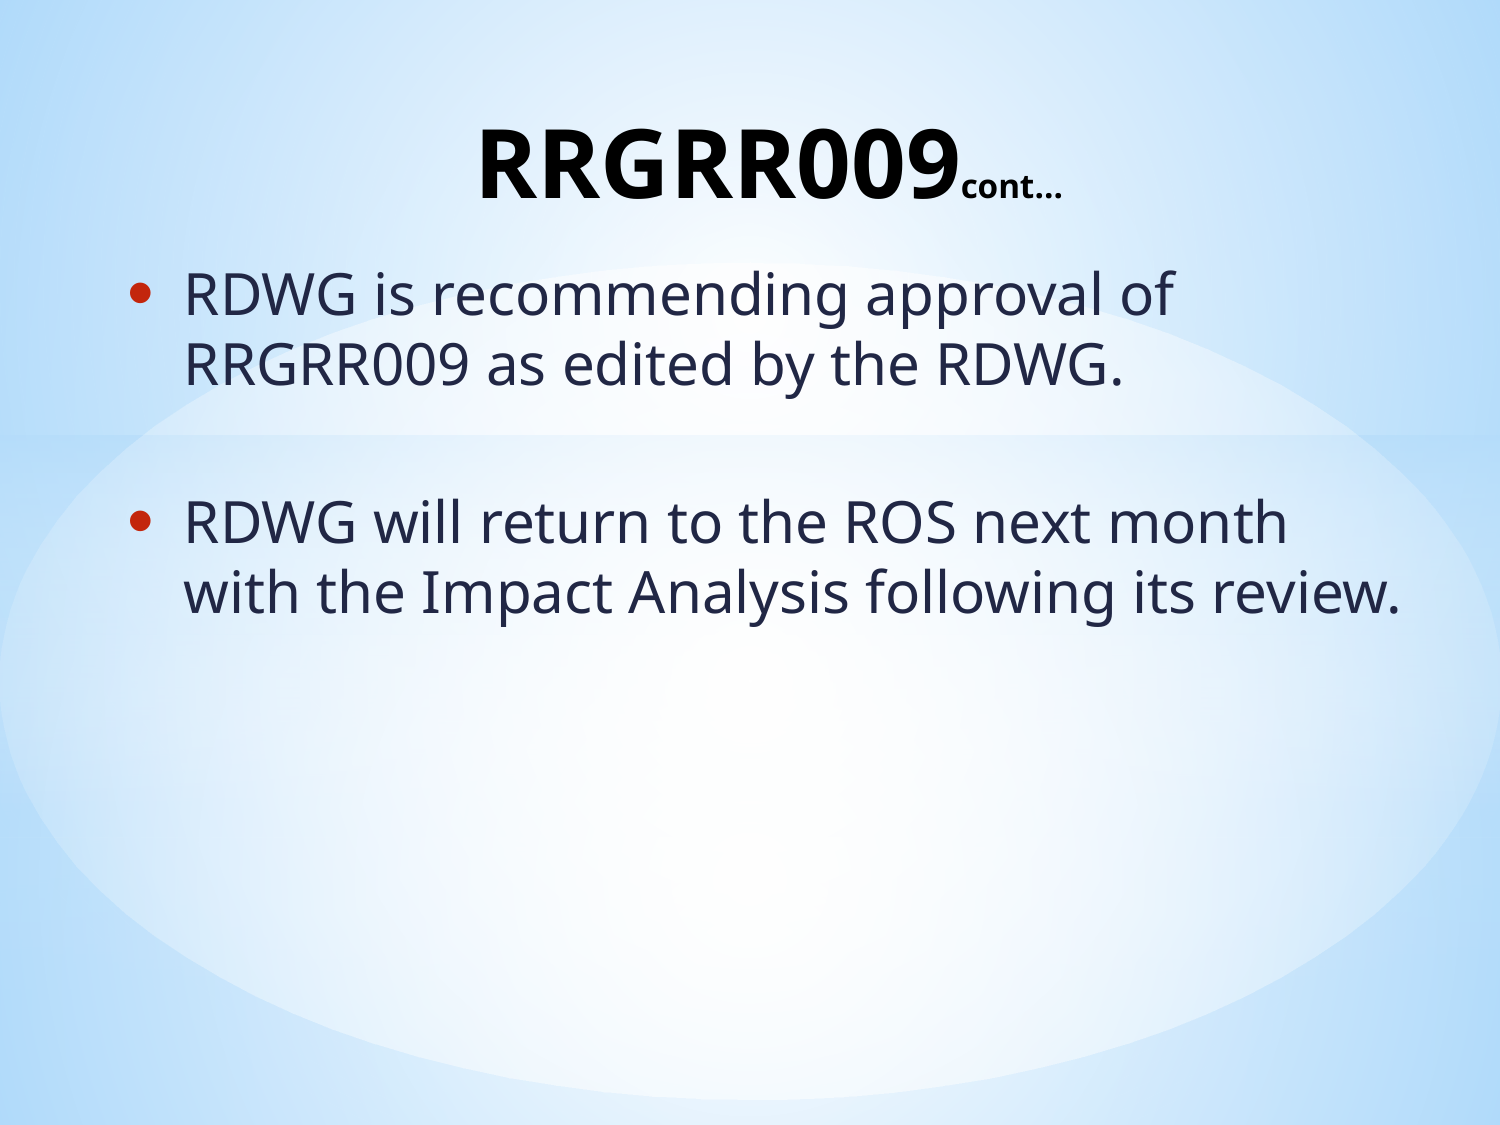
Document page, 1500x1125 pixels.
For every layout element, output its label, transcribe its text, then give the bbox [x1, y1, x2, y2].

list RDWG is recommending approval of RRGRR009 as edited by the RDWG. RDWG will return to the ROS next month with the Impact Analysis following its review. [112, 249, 1425, 893]
title RRGRR009cont… [112, 37, 1425, 225]
